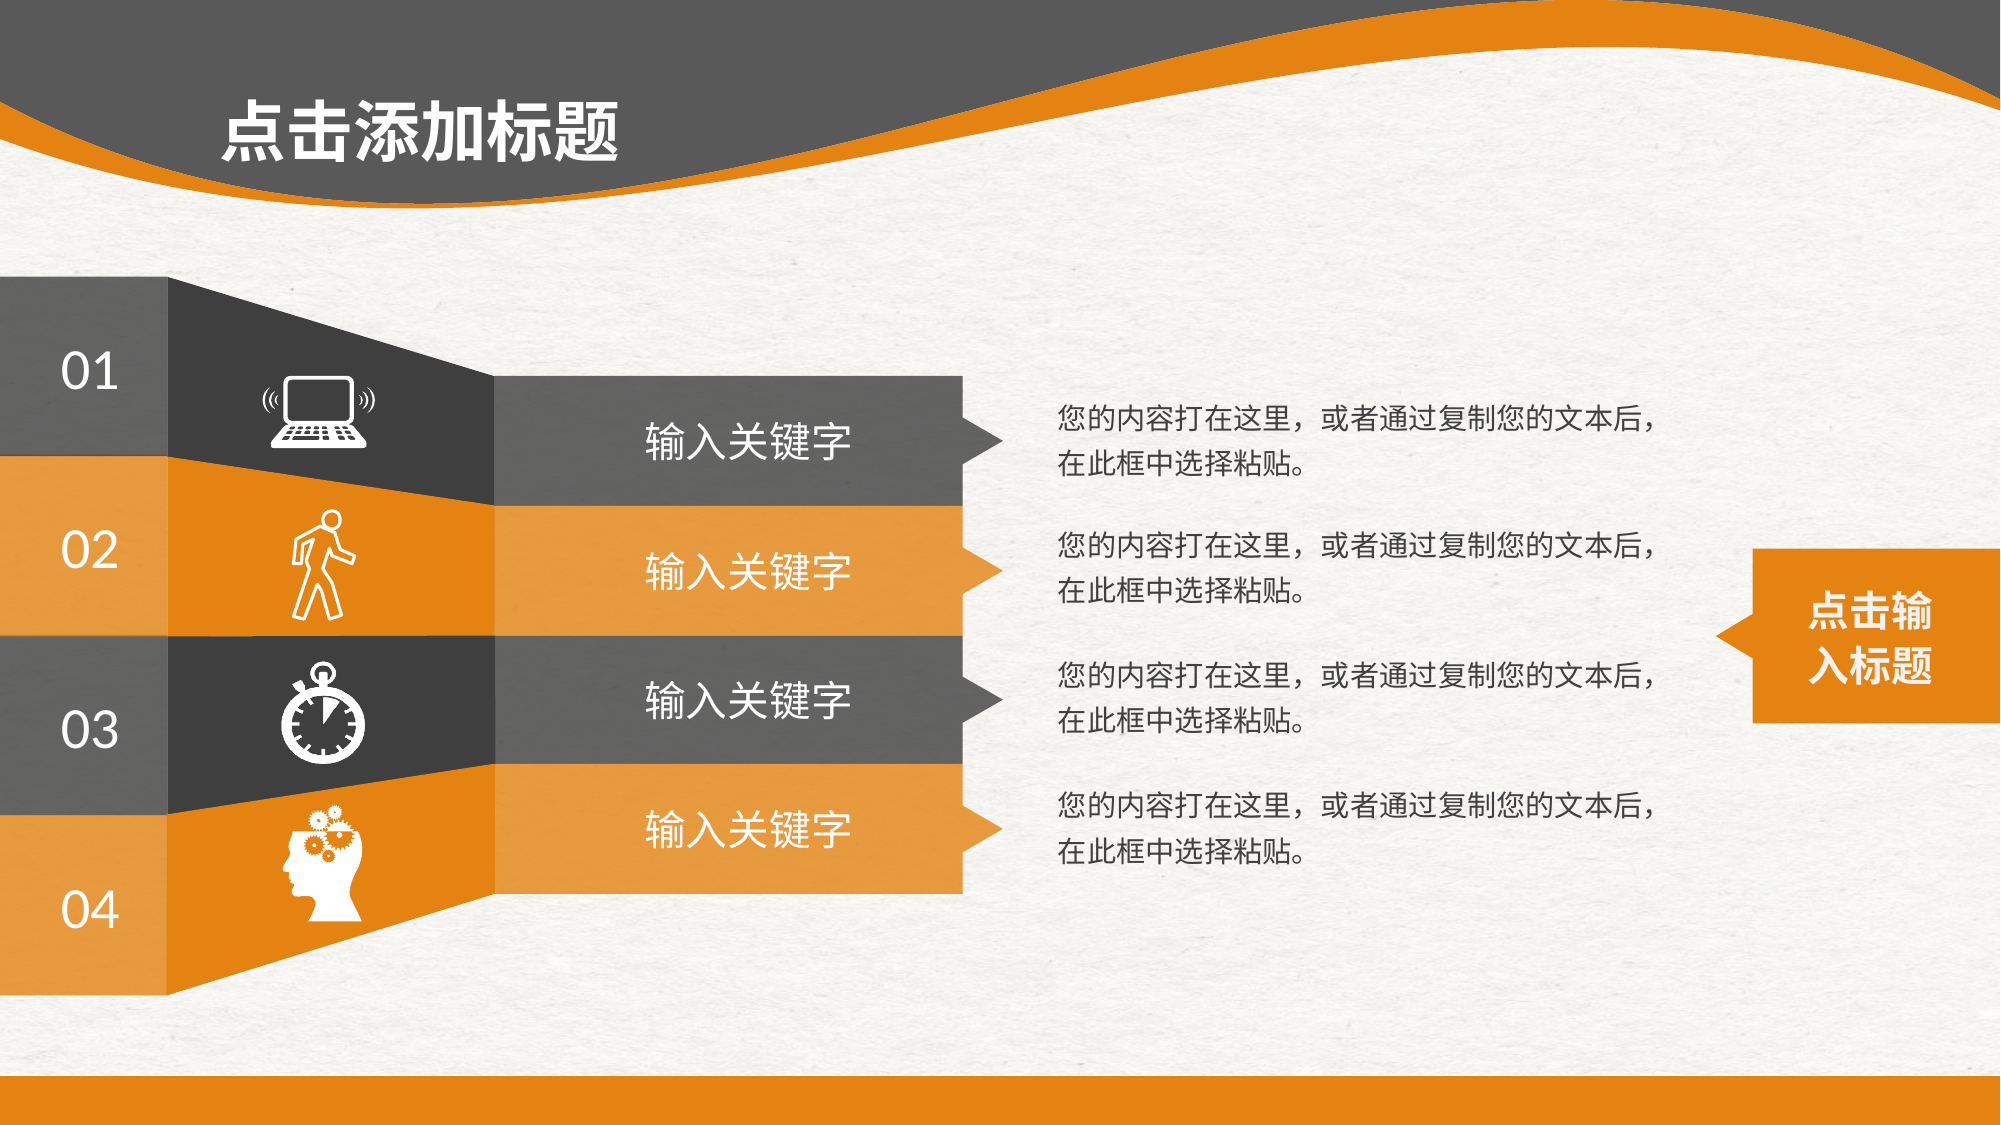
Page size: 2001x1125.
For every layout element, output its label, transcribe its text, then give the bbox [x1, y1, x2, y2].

text_box 输入关键字 [493, 634, 1006, 762]
text_box 您的内容打在这里，或者通过复制您的文本后，在此框中选择粘贴。 [1043, 769, 1682, 876]
text_box [362, 391, 369, 410]
text_box 点击输入标题 [1792, 572, 1969, 698]
text_box 在此录入上述图表的描述说明，在此录入上述图表的描述说明，在此录入上述图表的描述说明，在此录入上述图表的描述说明，在此录入描述说明。 您的内容打在这里，或者通过复制您的文本后，在此框中选择粘贴，并选择只保留文字。您的内容打在这里，或者通过复制您的文本后。 [0, 47, 2000, 1076]
text_box [293, 510, 355, 620]
text_box [166, 275, 493, 504]
text_box 03 [0, 638, 166, 816]
text_box 输入关键字 [493, 504, 1005, 634]
text_box [165, 762, 495, 997]
text_box 点击添加标题 [204, 82, 636, 178]
text_box 01 [0, 276, 166, 457]
text_box [262, 387, 271, 414]
text_box [1713, 547, 2000, 725]
text_box 您的内容打在这里，或者通过复制您的文本后，在此框中选择粘贴。 [1043, 639, 1682, 745]
text_box 输入关键字 [493, 762, 1005, 895]
picture [257, 653, 391, 777]
text_box 输入关键字 [493, 374, 1005, 504]
text_box [269, 391, 276, 410]
text_box [166, 634, 493, 813]
text_box 04 [0, 816, 165, 996]
text_box [367, 387, 375, 414]
text_box [270, 375, 367, 449]
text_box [278, 804, 370, 922]
text_box 您的内容打在这里，或者通过复制您的文本后，在此框中选择粘贴。 [1043, 509, 1682, 616]
text_box 02 [0, 457, 166, 638]
text_box 您的内容打在这里，或者通过复制您的文本后，在此框中选择粘贴。 [1043, 382, 1682, 488]
text_box [166, 455, 493, 635]
